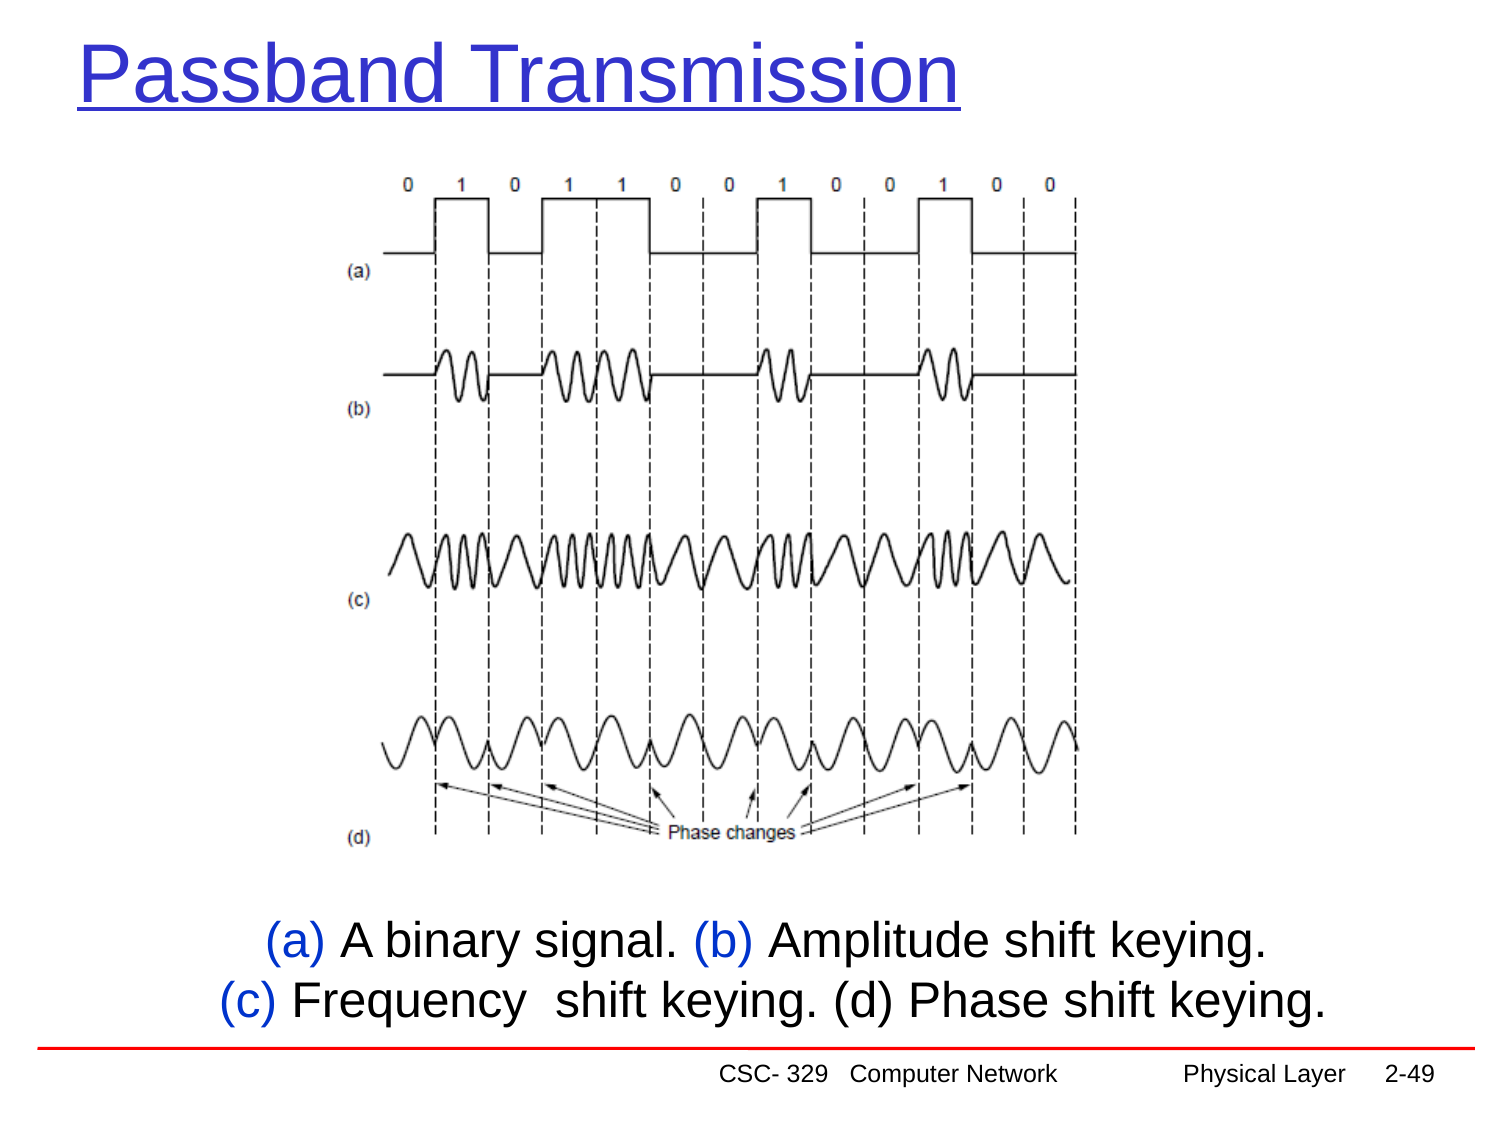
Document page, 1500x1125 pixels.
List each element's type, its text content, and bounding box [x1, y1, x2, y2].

list (a) A binary signal. (b) Amplitude shift keying. (c) Frequency shift keying. (d) Phase shift keying. [47, 900, 1500, 1125]
footer CSC- 329 Computer Network Physical Layer [585, 1049, 1338, 1125]
slide_number 2-49 [1338, 1049, 1451, 1125]
title Passband Transmission [62, 0, 1413, 138]
picture [324, 162, 1126, 866]
